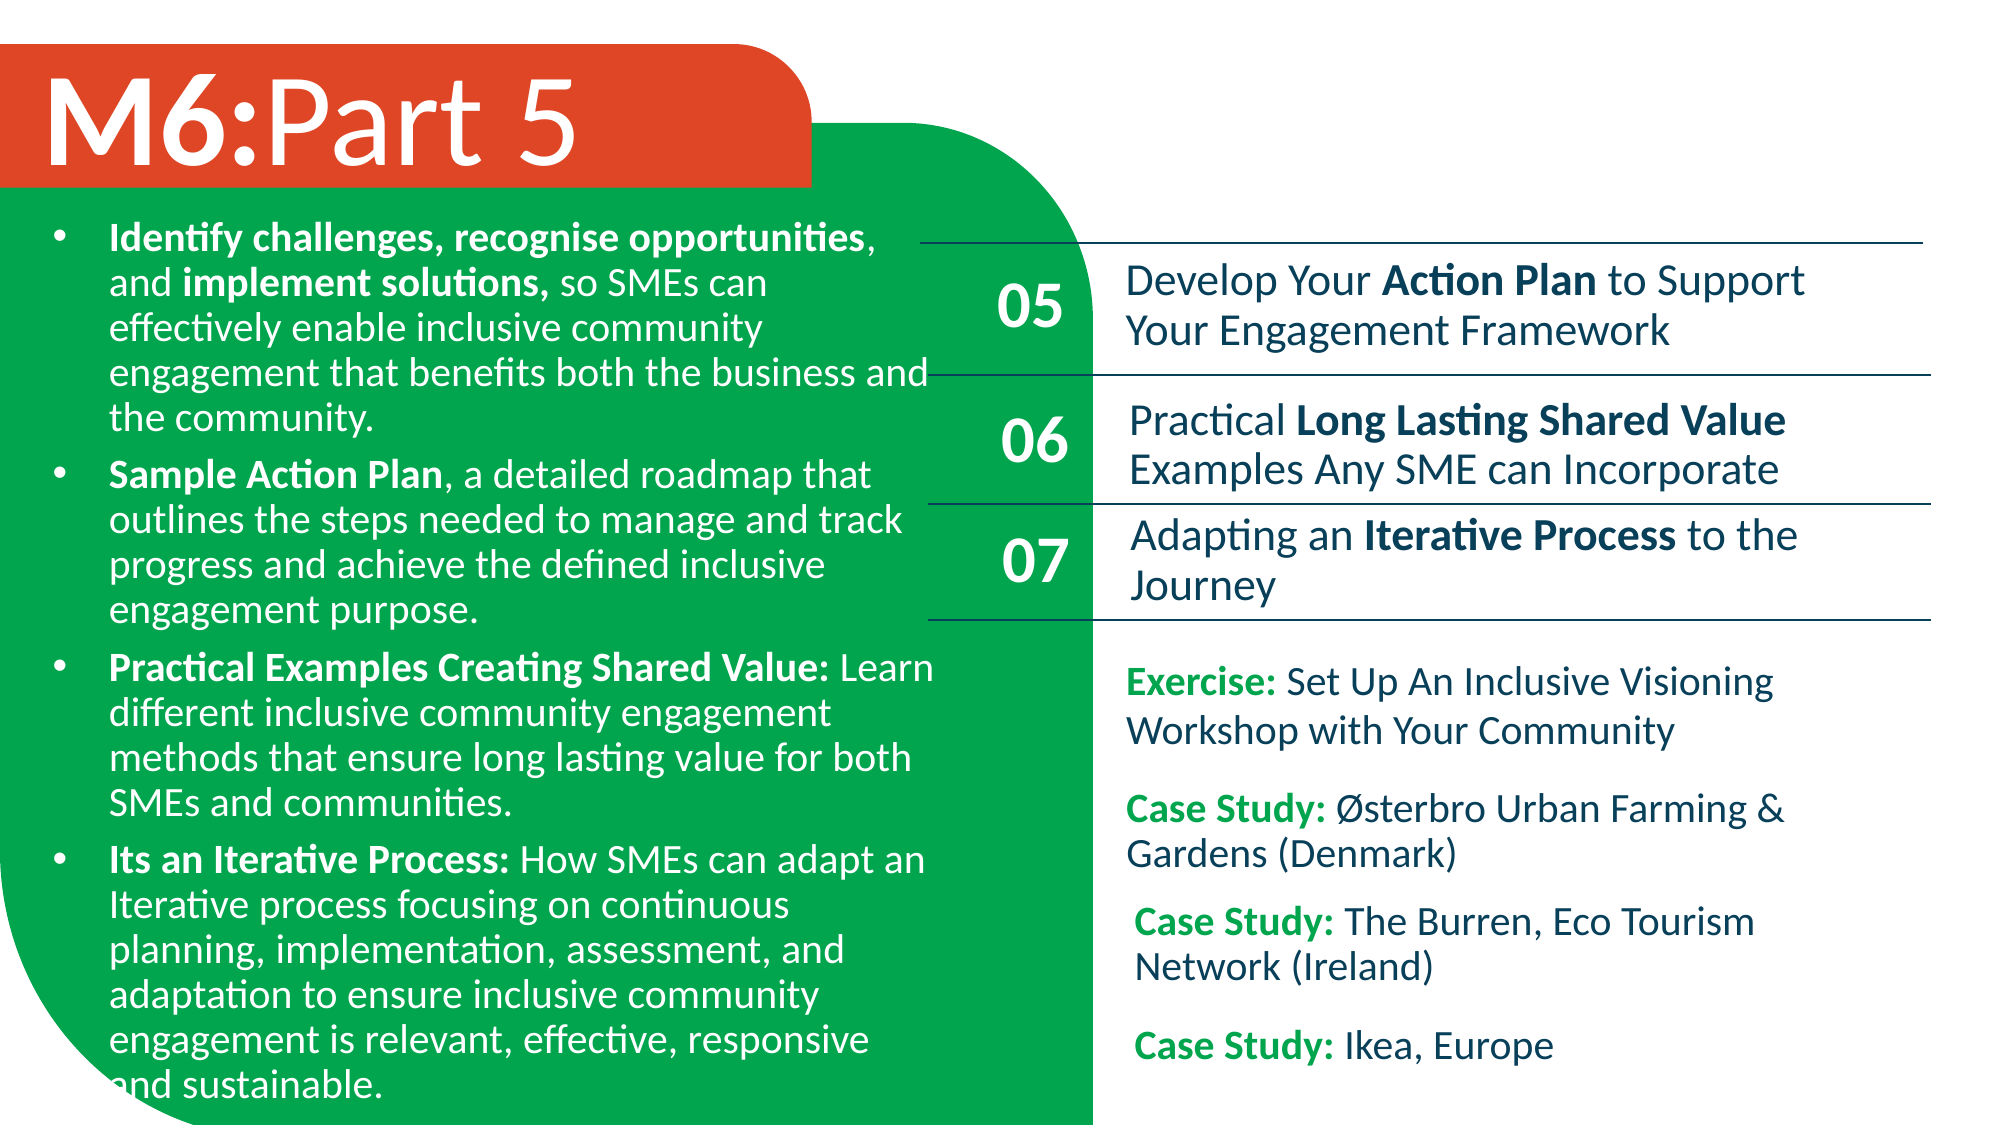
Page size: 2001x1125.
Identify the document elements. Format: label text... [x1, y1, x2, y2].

text_box Case Study: The Burren, Eco Tourism Network (Ireland) [1119, 888, 1853, 989]
text_box 07 [978, 505, 1094, 617]
text_box M6:Part 5 [28, 74, 716, 170]
list Identify challenges, recognise opportunities, and implement solutions, so SMEs can effectively enable inclusive community engagement that benefits both the business and the community. Sample Action Plan, a detailed roadmap that outlines the steps needed to manage and track progress and achieve the defined inclusive engagement purpose. Practical Examples Creating Shared Value: Learn different inclusive community engagement methods that ensure long lasting value for both SMEs and communities. Its an Iterative Process: How SMEs can adapt an Iterative process focusing on continuous planning, implementation, assessment, and adaptation to ensure inclusive community engagement is relevant, effective, responsive and sustainable. [37, 207, 953, 1108]
text_box Case Study: Ikea, Europe [1119, 989, 1853, 1103]
text_box Case Study: Østerbro Urban Farming & Gardens (Denmark) [1111, 775, 1844, 889]
text_box Develop Your Action Plan to Support Your Engagement Framework [1110, 249, 1844, 363]
text_box 05 [973, 249, 1089, 363]
text_box Practical Long Lasting Shared Value Examples Any SME can Incorporate [1114, 388, 1978, 502]
text_box Adapting an Iterative Process to the Journey [1115, 503, 1947, 617]
text_box 06 [977, 384, 1093, 498]
text_box Exercise: Set Up An Inclusive Visioning Workshop with Your Community [1111, 646, 1924, 760]
